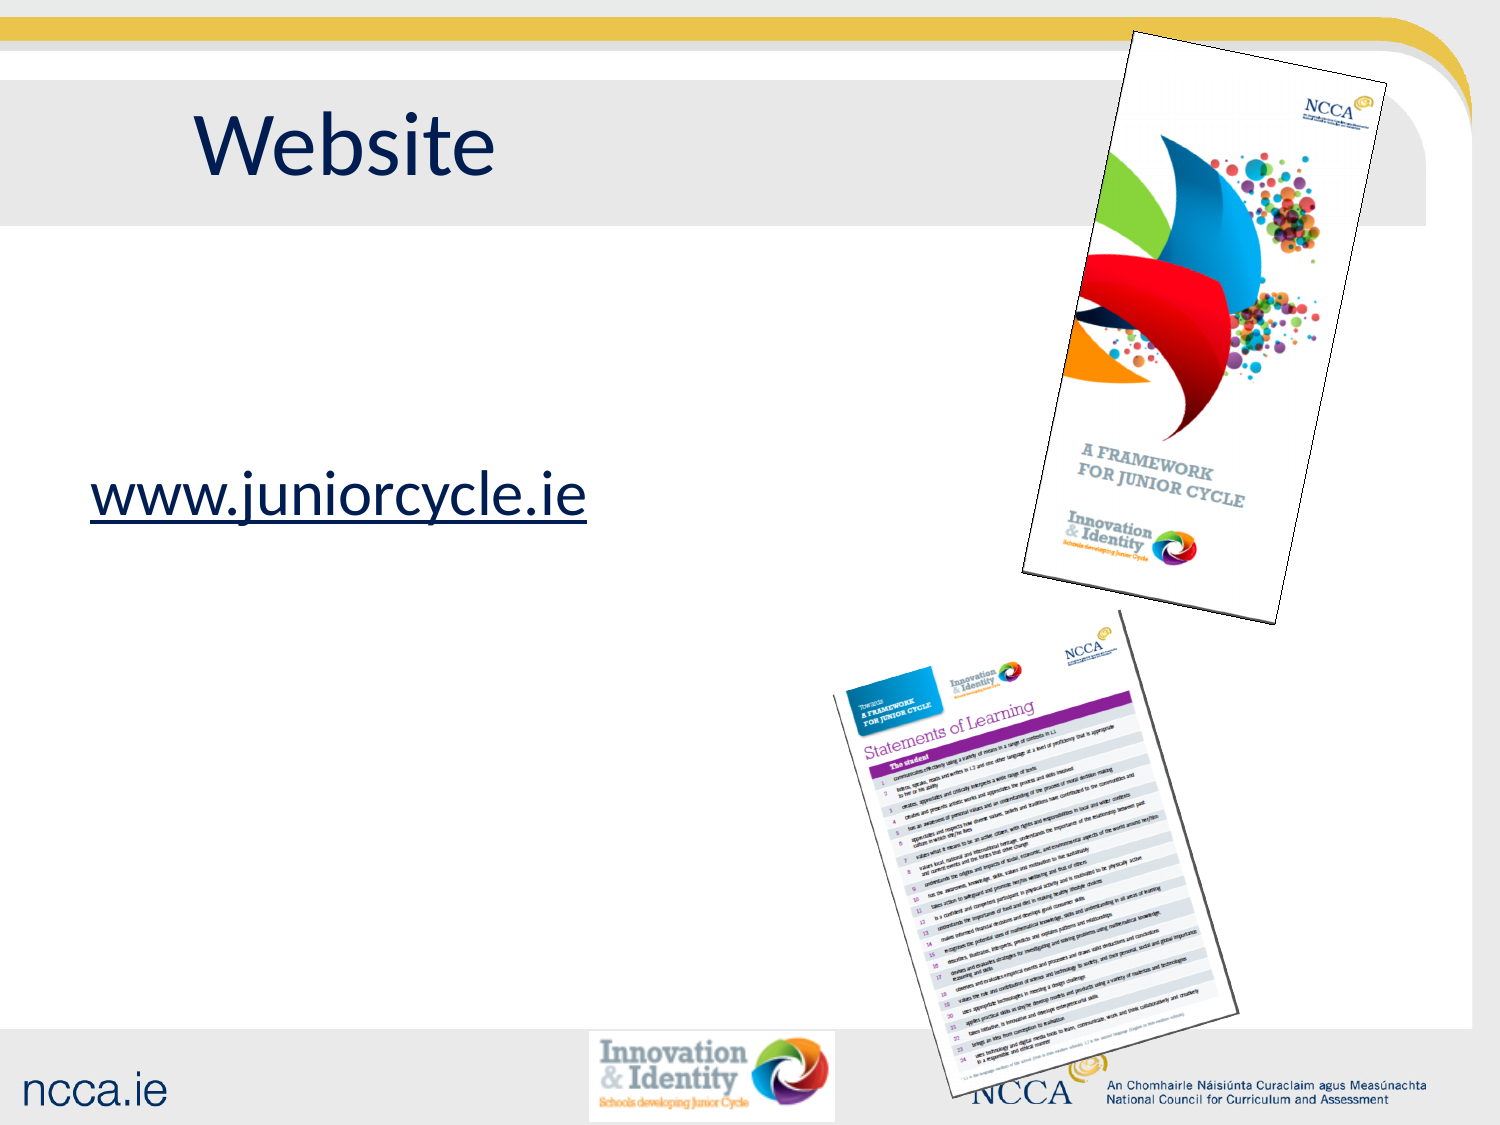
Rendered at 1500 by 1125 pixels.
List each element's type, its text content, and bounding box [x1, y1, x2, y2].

list www.juniorcycle.ie [75, 262, 1102, 1005]
picture [0, 0, 1500, 1125]
title Website [75, 45, 1130, 233]
title Website [1209, 45, 1425, 233]
list www.juniorcycle.ie [1123, 262, 1425, 1005]
